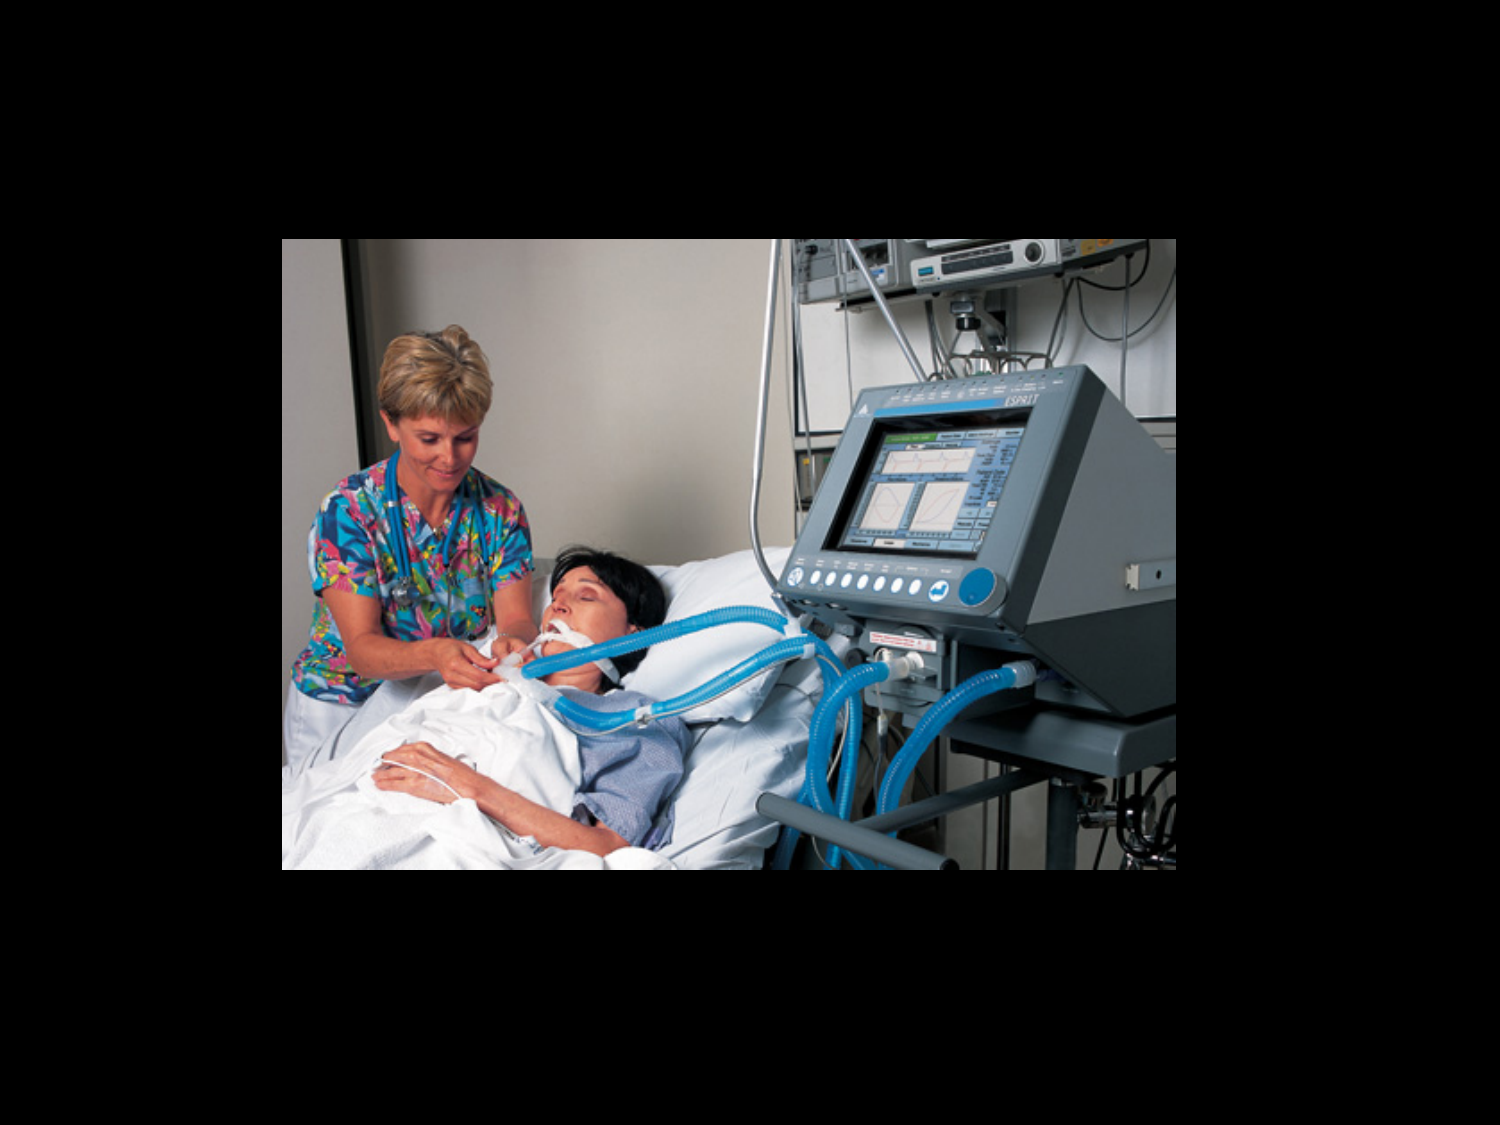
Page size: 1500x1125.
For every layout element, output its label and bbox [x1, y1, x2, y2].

picture [282, 239, 1176, 870]
